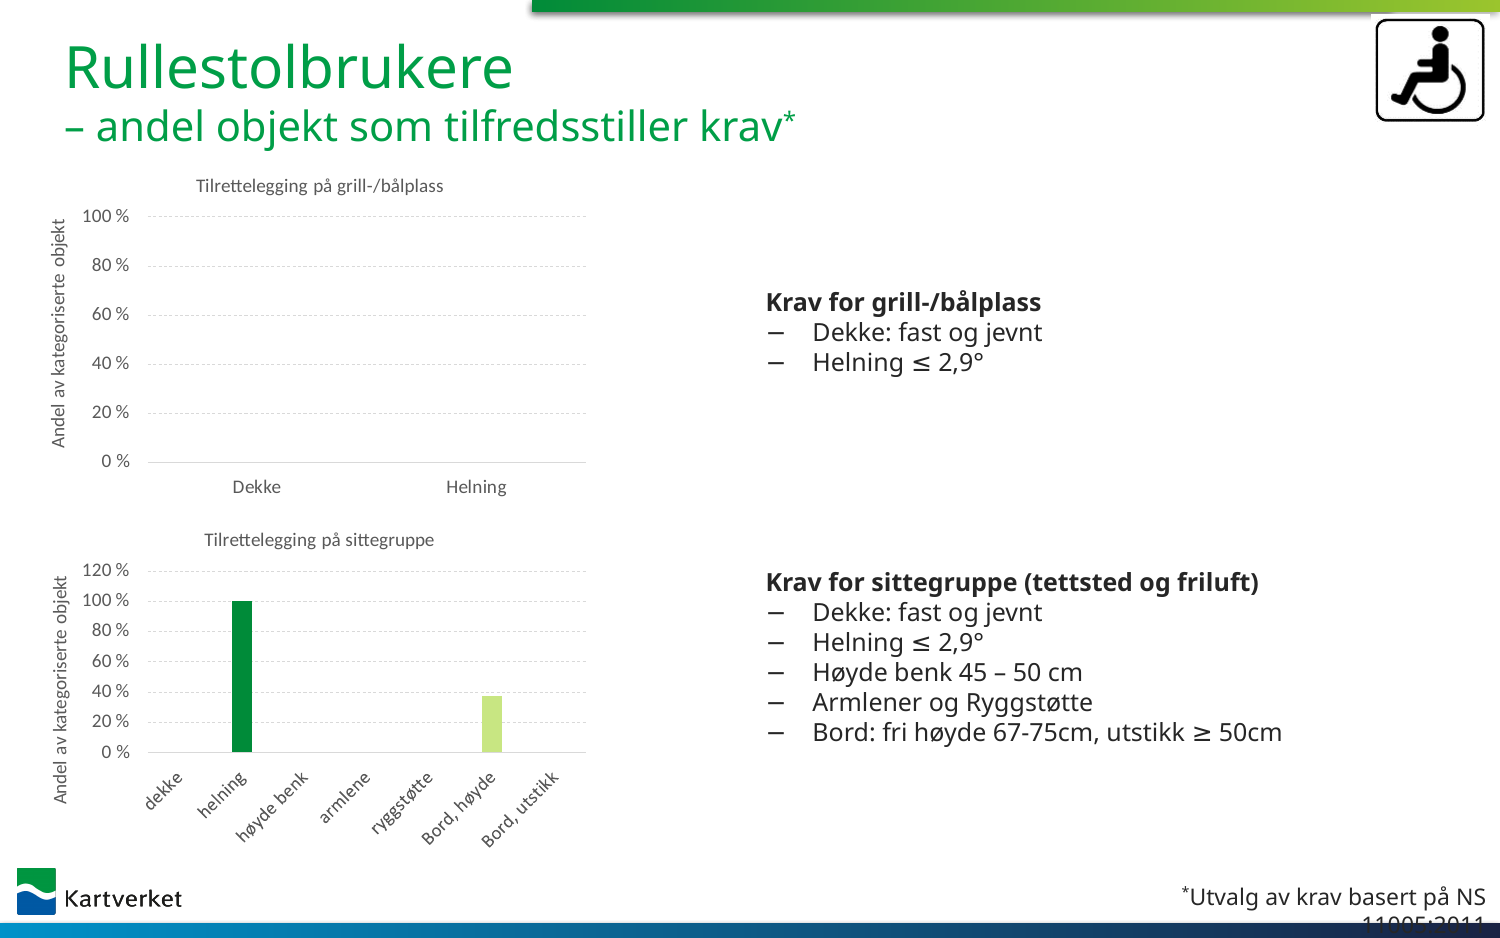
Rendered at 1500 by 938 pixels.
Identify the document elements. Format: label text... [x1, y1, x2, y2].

picture [41, 520, 597, 859]
picture [41, 166, 597, 505]
text_box *Utvalg av krav basert på NS 11005:2011 [1068, 873, 1500, 938]
picture [1371, 13, 1491, 127]
text_box Krav for grill-/bålplass Dekke: fast og jevnt Helning ≤ 2,9° [750, 279, 1452, 384]
text_box Krav for sittegruppe (tettsted og friluft) Dekke: fast og jevnt Helning ≤ 2,9° Høyde benk 45 – 50 cm Armlener og Ryggstøtte Bord: fri høyde 67-75cm, utstikk ≥ 50cm [750, 559, 1500, 754]
text_box Rullestolbrukere – andel objekt som tilfredsstiller krav* [49, 14, 1431, 158]
